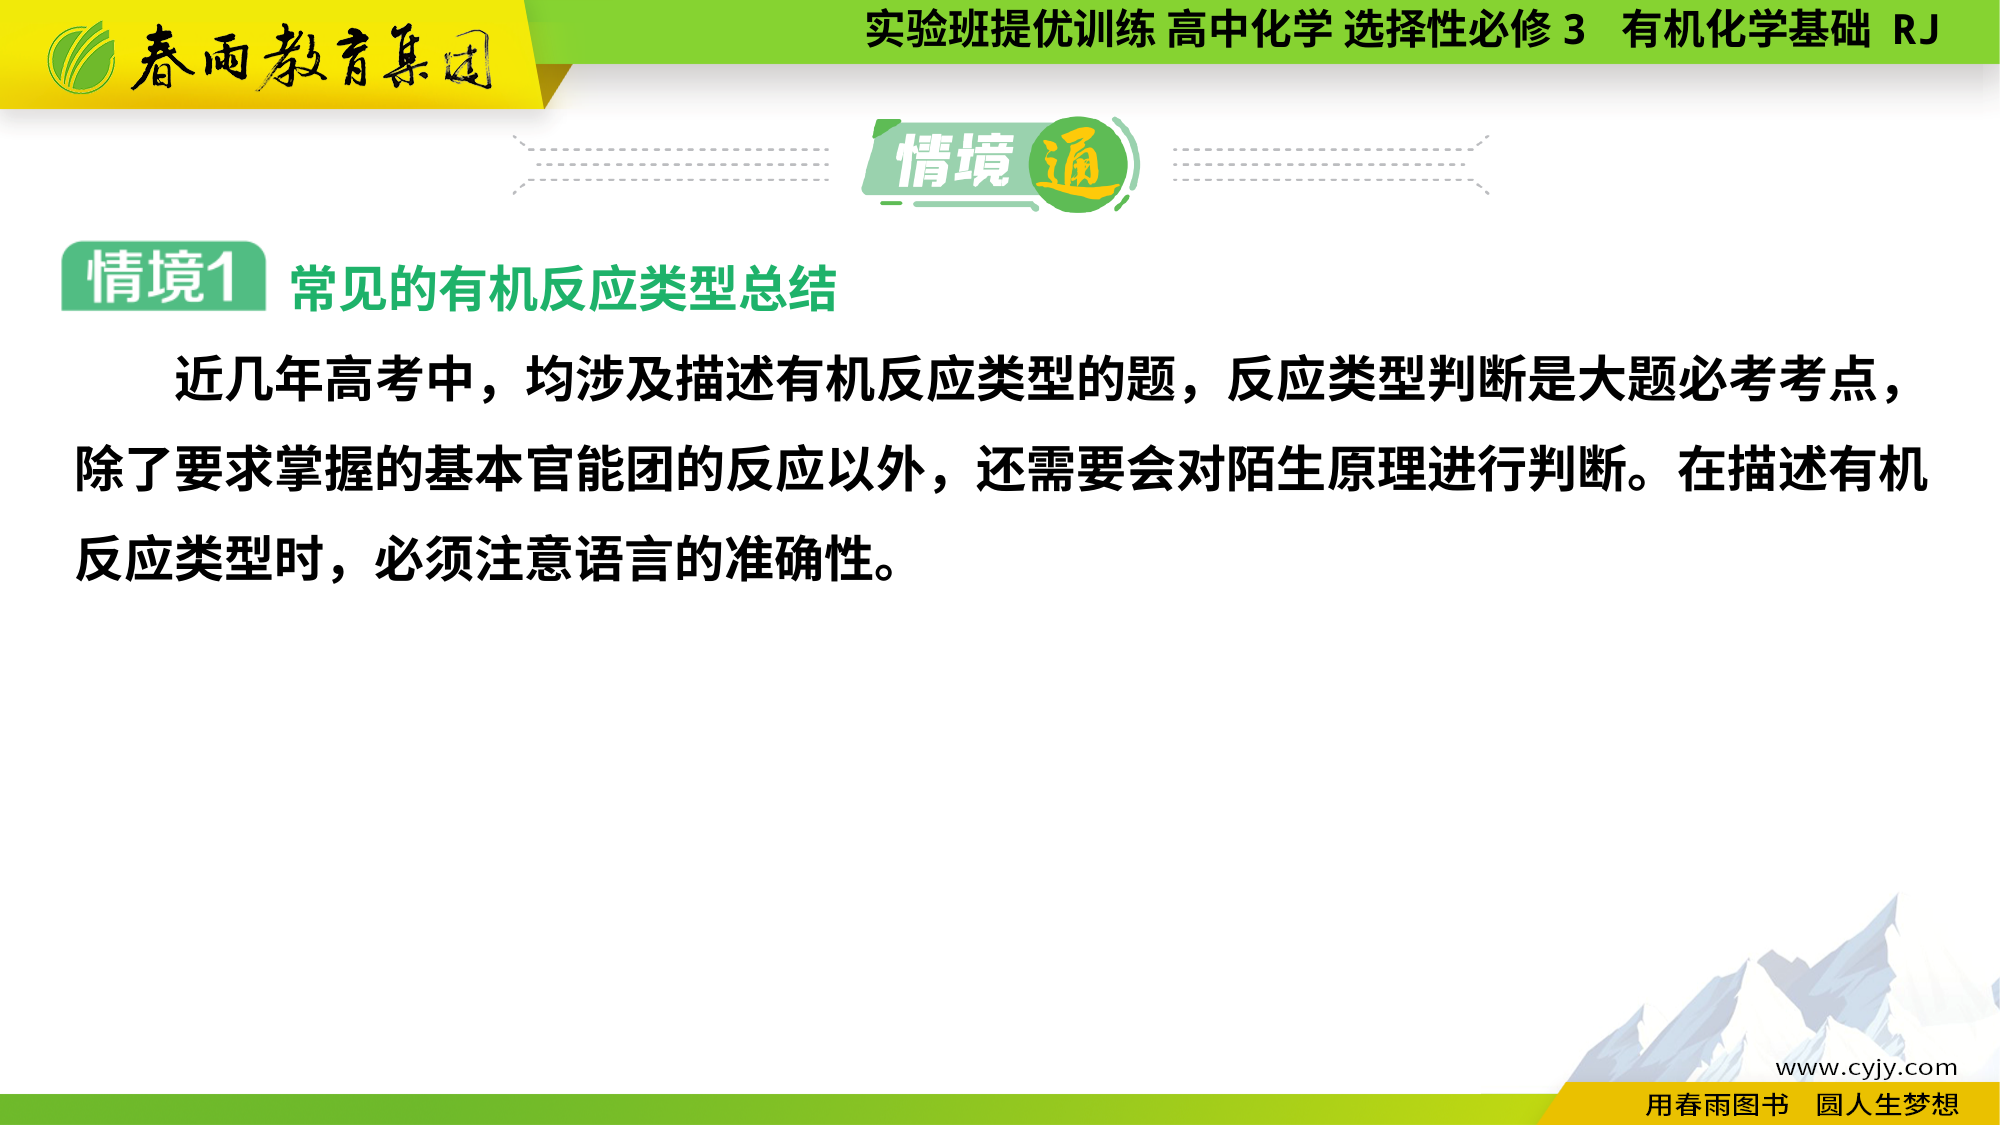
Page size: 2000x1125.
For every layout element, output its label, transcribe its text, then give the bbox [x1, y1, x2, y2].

list 常见的有机反应类型总结 近几年高考中，均涉及描述有机反应类型的题，反应类型判断是大题必考考点，除了要求掌握的基本官能团的反应以外，还需要会对陌生原理进行判断。在描述有机反应类型时，必须注意语言的准确性。 [59, 219, 1944, 588]
picture [0, 0, 2000, 1125]
